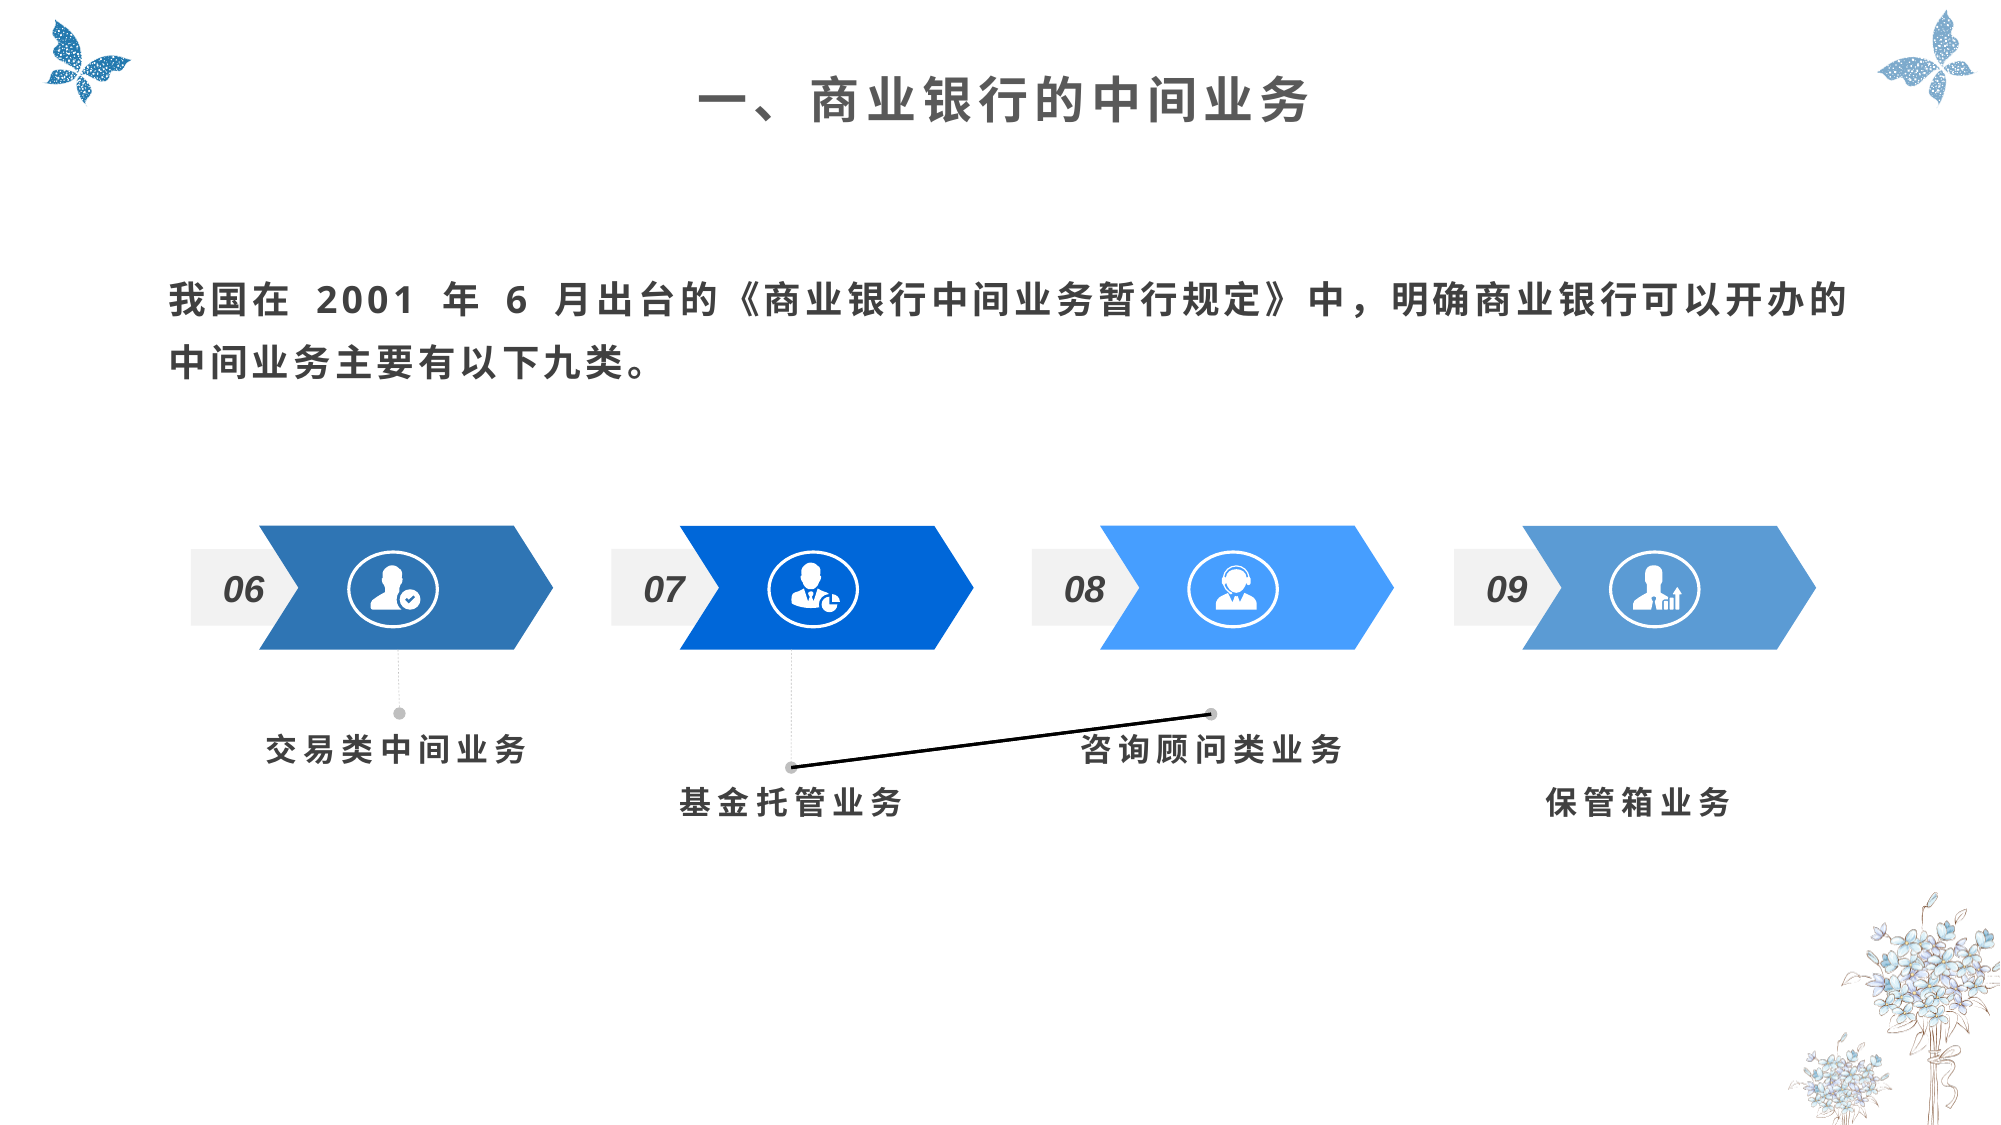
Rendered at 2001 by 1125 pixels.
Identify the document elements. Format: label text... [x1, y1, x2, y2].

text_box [1031, 525, 1394, 768]
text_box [190, 525, 554, 768]
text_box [151, 55, 1852, 142]
text_box 我国在 2001 年 6 月出台的《商业银行中间业务暂行规定》中，明确商业银行可以开办的中间业务主要有以下九类。 [151, 253, 1865, 387]
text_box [611, 525, 974, 822]
picture [1788, 892, 2000, 1125]
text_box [1454, 525, 1817, 822]
